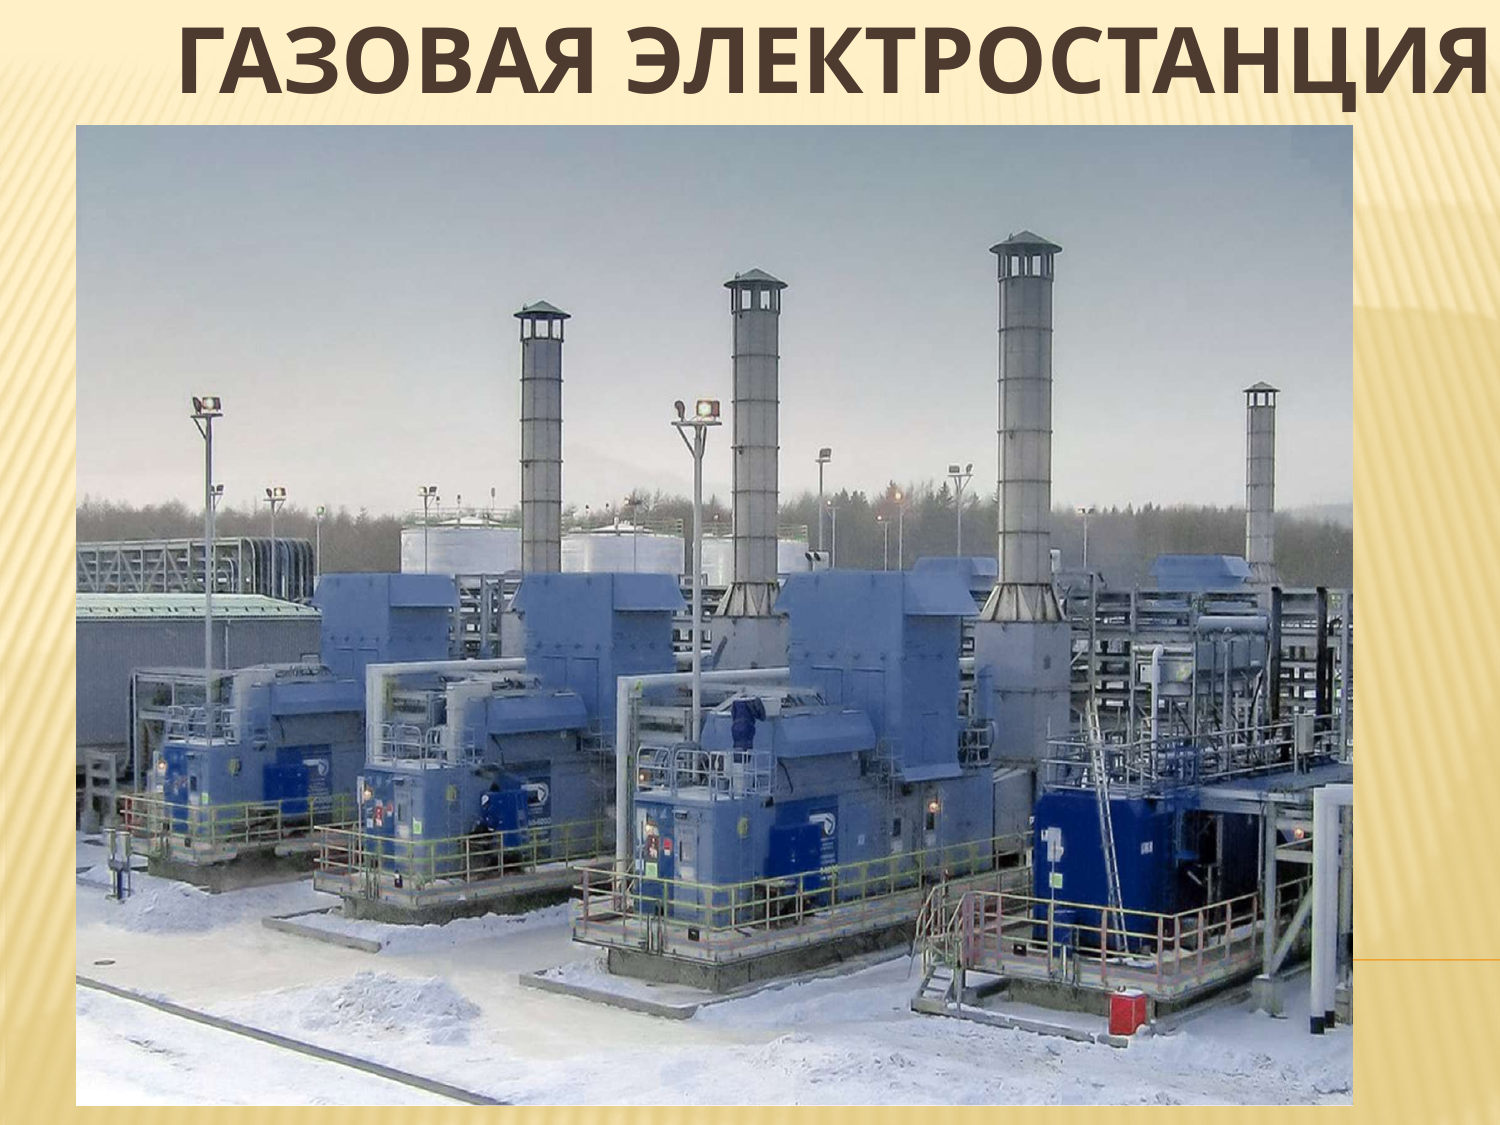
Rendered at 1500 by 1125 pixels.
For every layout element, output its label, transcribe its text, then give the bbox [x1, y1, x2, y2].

picture [76, 125, 1353, 1107]
title Газовая электростанция [159, 14, 1500, 100]
